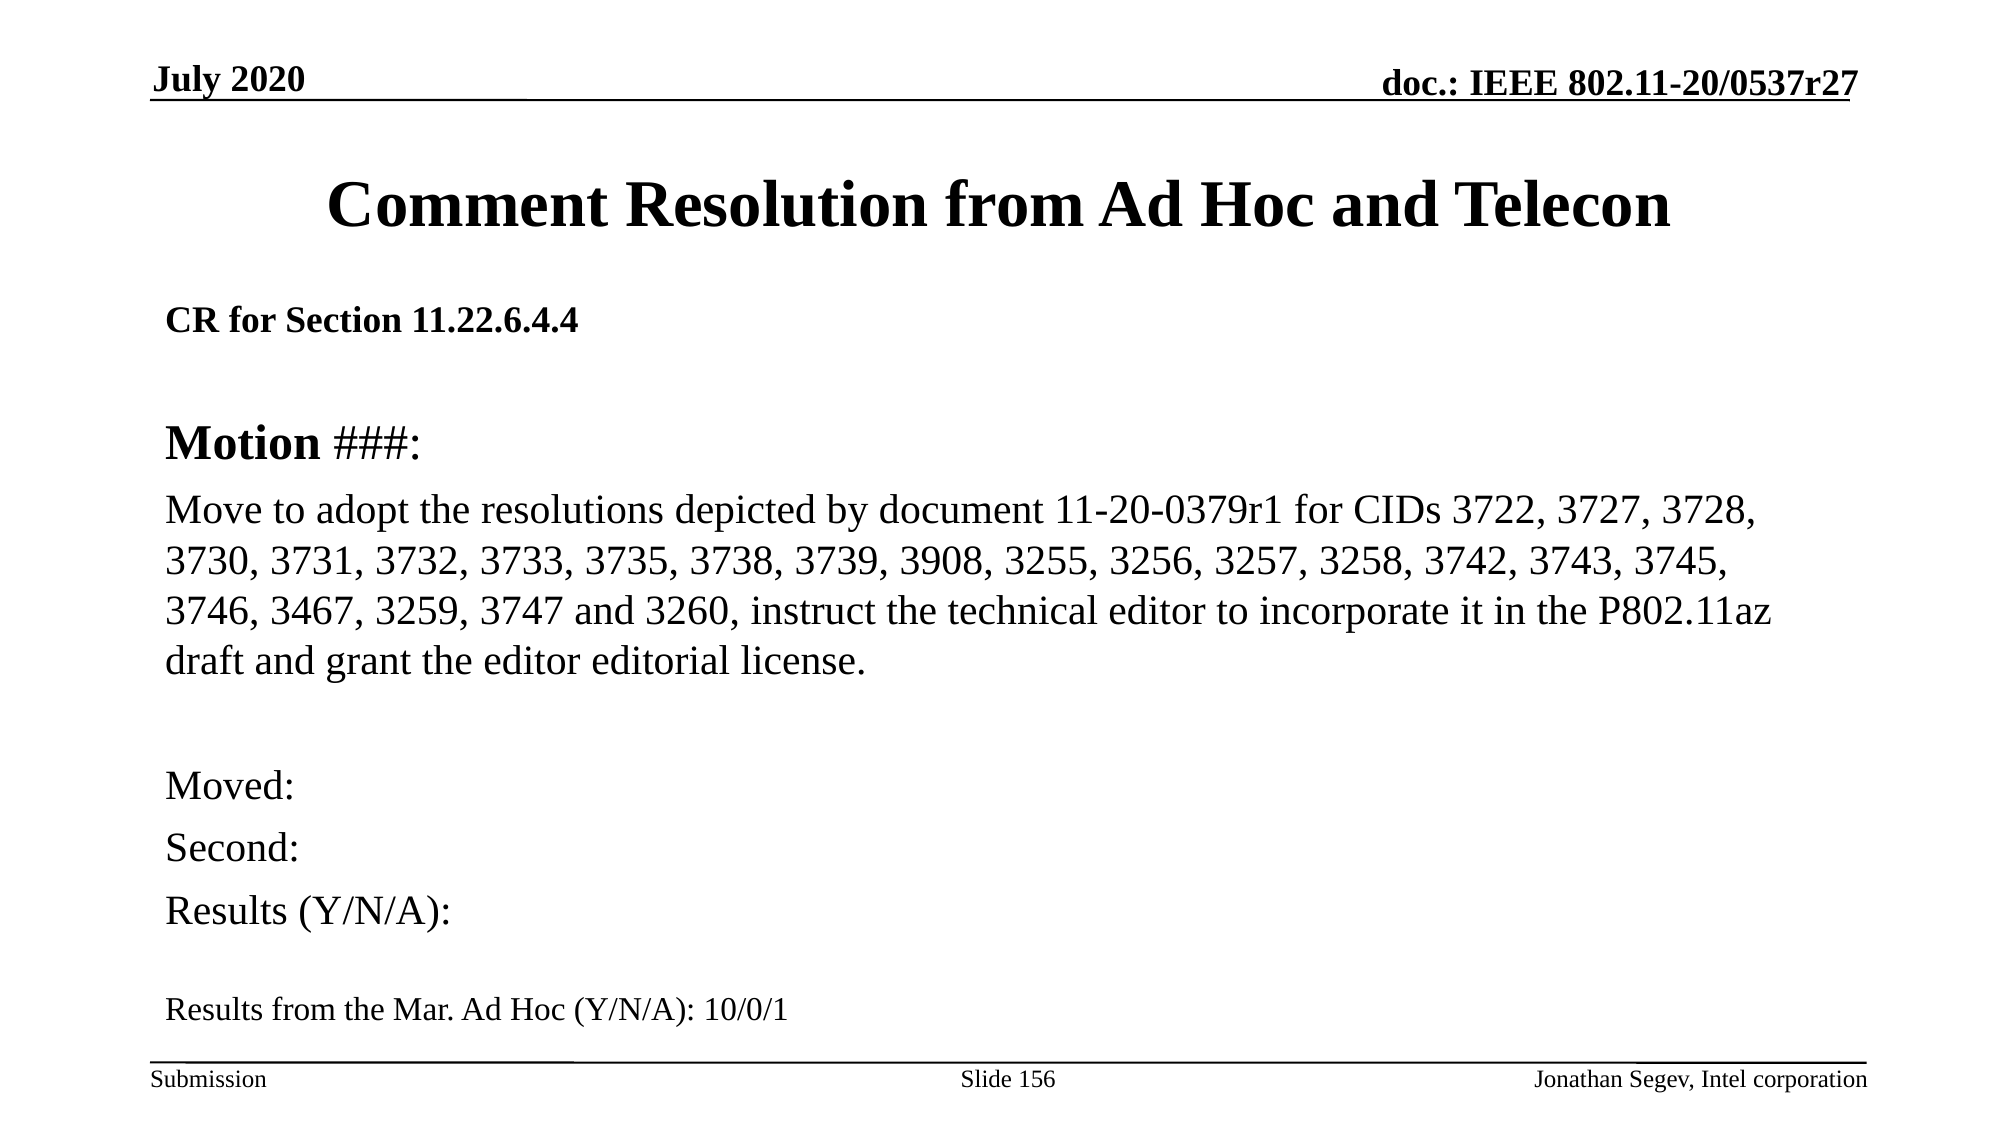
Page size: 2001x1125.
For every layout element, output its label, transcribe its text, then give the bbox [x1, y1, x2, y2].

footer Jonathan Segev, Intel corporation [1171, 1061, 1869, 1093]
title Comment Resolution from Ad Hoc and Telecon [149, 112, 1850, 286]
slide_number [152, 54, 563, 100]
slide_number Slide 156 [950, 1061, 1067, 1123]
list CR for Section 11.22.6.4.4 Motion ###: Move to adopt the resolutions depicted by document 11-20-0379r1 for CIDs 3722, 3727, 3728, 3730, 3731, 3732, 3733, 3735, 3738, 3739, 3908, 3255, 3256, 3257, 3258, 3742, 3743, 3745, 3746, 3467, 3259, 3747 and 3260, instruct the technical editor to incorporate it in the P802.11az draft and grant the editor editorial license. Moved: Second: Results (Y/N/A): Results from the Mar. Ad Hoc (Y/N/A): 10/0/1 [149, 286, 1850, 1000]
